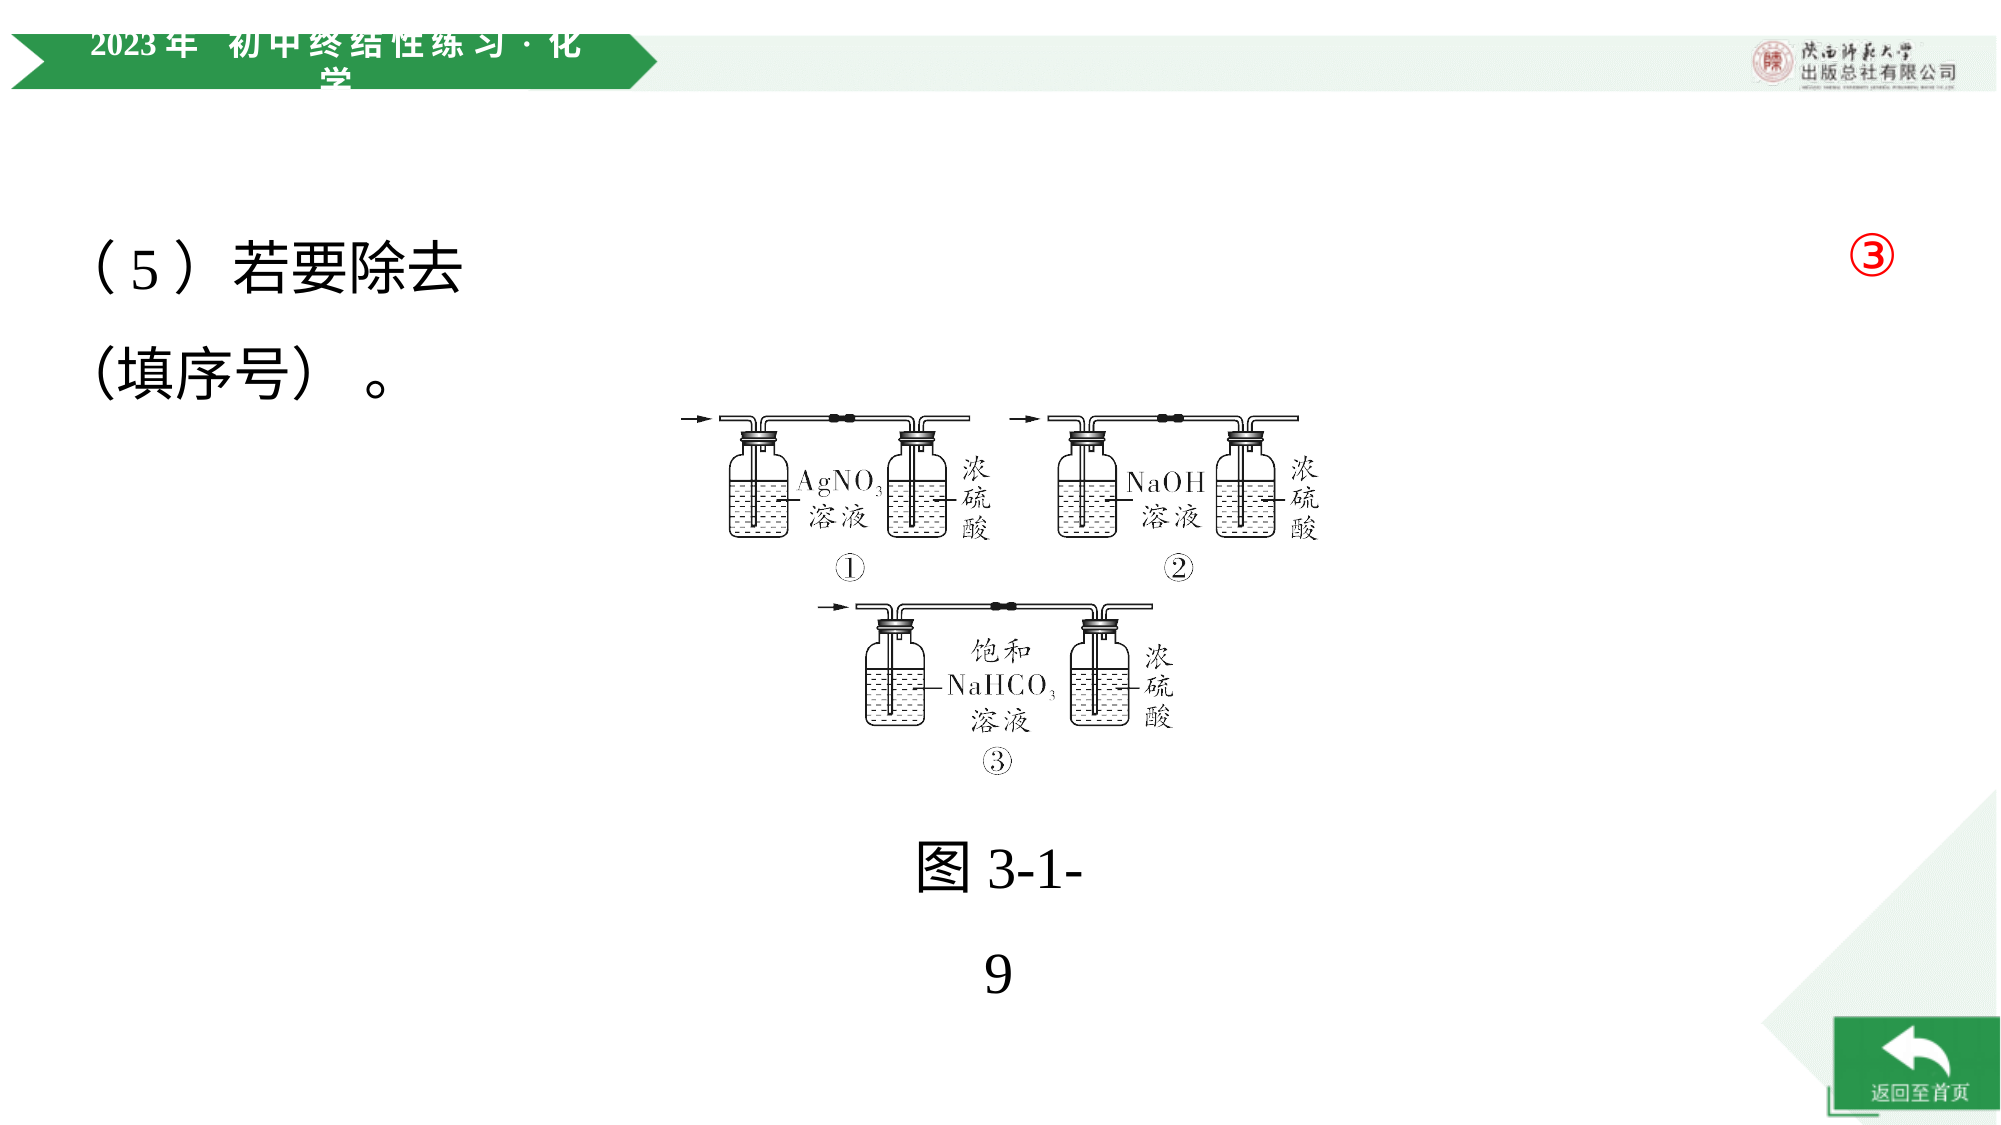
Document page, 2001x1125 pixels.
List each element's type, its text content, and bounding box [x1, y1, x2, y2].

text_box ③ [1836, 182, 1909, 276]
text_box 图3-1-9 [900, 795, 1099, 959]
picture [0, 0, 2001, 1125]
